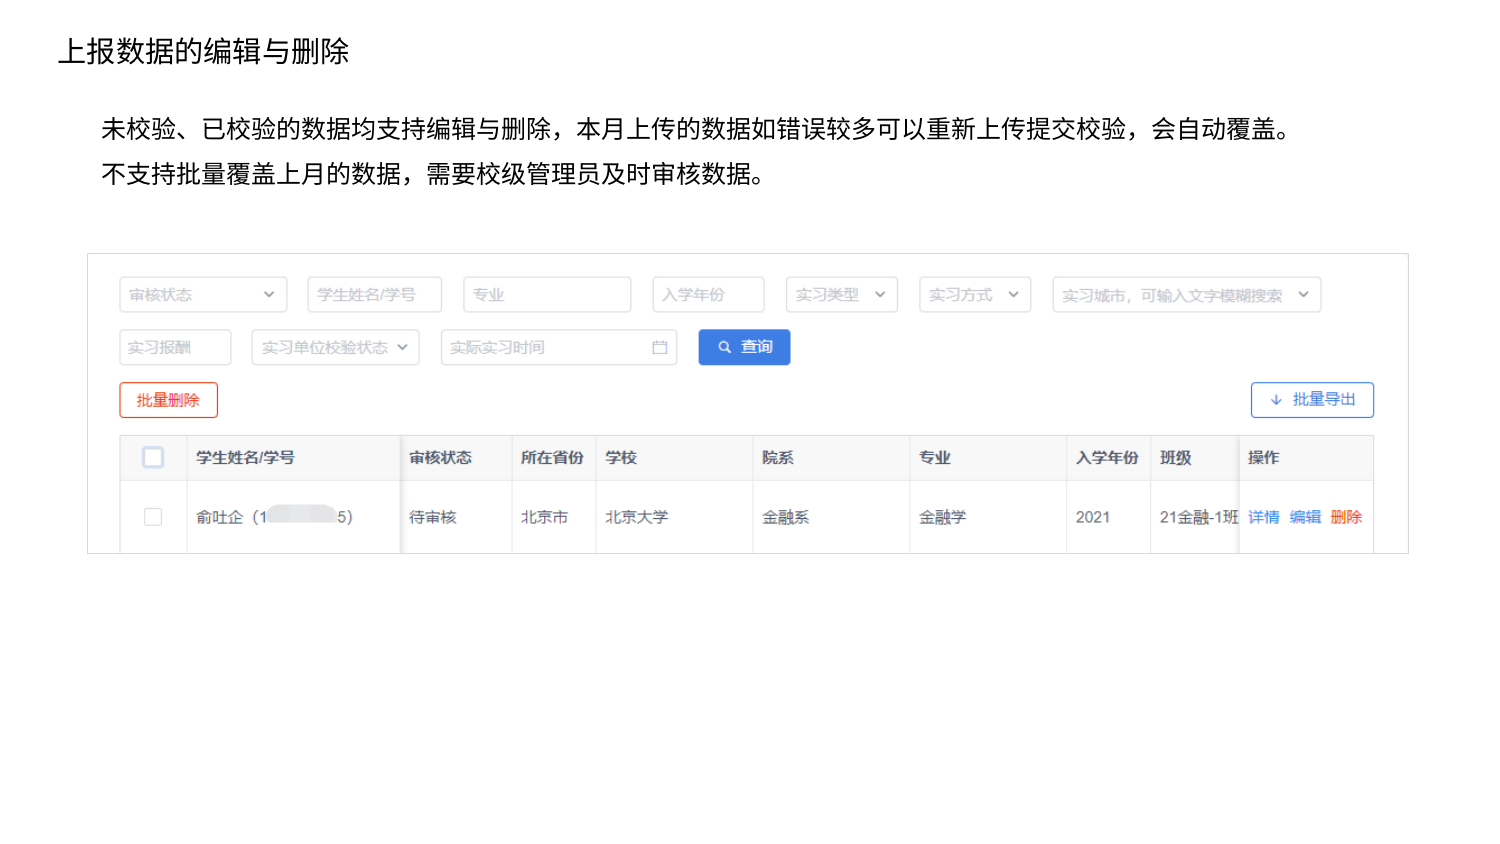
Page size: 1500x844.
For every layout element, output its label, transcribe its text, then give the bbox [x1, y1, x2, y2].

title 上报数据的编辑与删除 [42, 11, 939, 77]
text_box 未校验、已校验的数据均支持编辑与删除，本月上传的数据如错误较多可以重新上传提交校验，会自动覆盖。不支持批量覆盖上月的数据，需要校级管理员及时审核数据。 [87, 91, 1311, 196]
picture [87, 253, 1409, 554]
